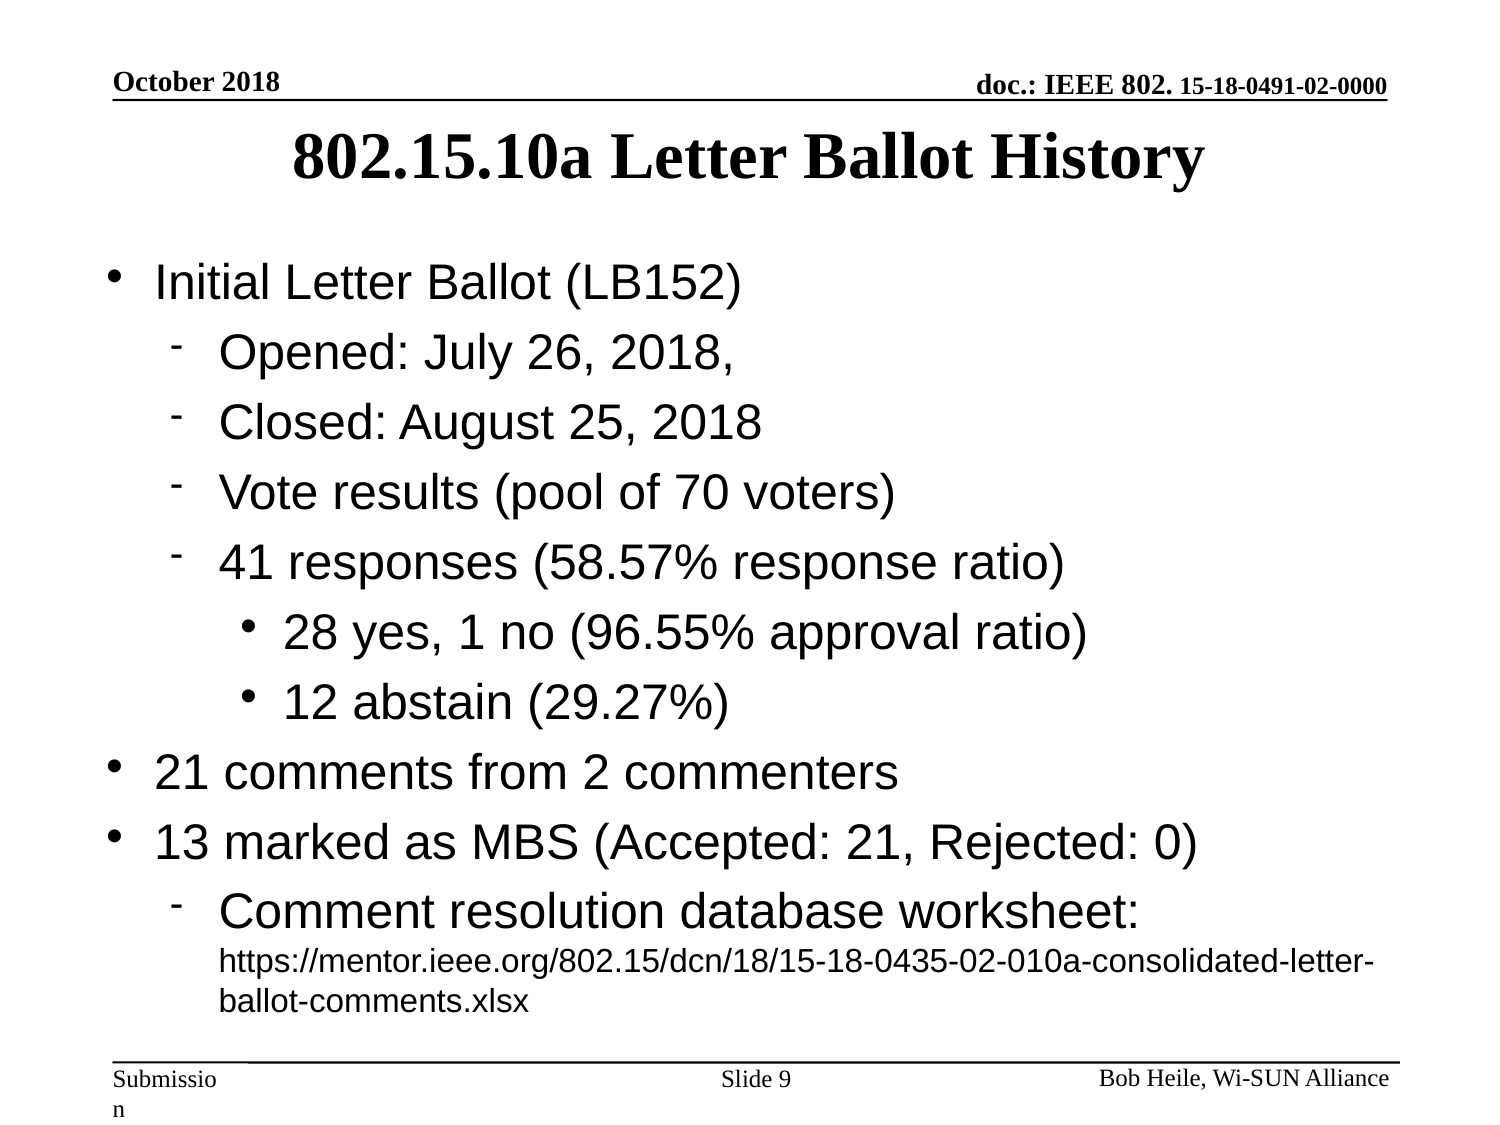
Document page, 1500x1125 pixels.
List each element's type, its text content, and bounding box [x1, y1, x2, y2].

text_box 802.15.10a Letter Ballot History [112, 104, 1388, 230]
list Initial Letter Ballot (LB152) Opened: July 26, 2018, Closed: August 25, 2018 Vote results (pool of 70 voters) 41 responses (58.57% response ratio) 28 yes, 1 no (96.55% approval ratio) 12 abstain (29.27%) 21 comments from 2 commenters 13 marked as MBS (Accepted: 21, Rejected: 0) Comment resolution database worksheet: https://mentor.ieee.org/802.15/dcn/18/15-18-0435-02-010a-consolidated-letter-ballot-comments.xlsx [75, 241, 1425, 1068]
footer Bob Heile, Wi-SUN Alliance [1098, 1062, 1413, 1092]
slide_number Slide 9 [712, 1062, 800, 1093]
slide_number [112, 62, 375, 98]
